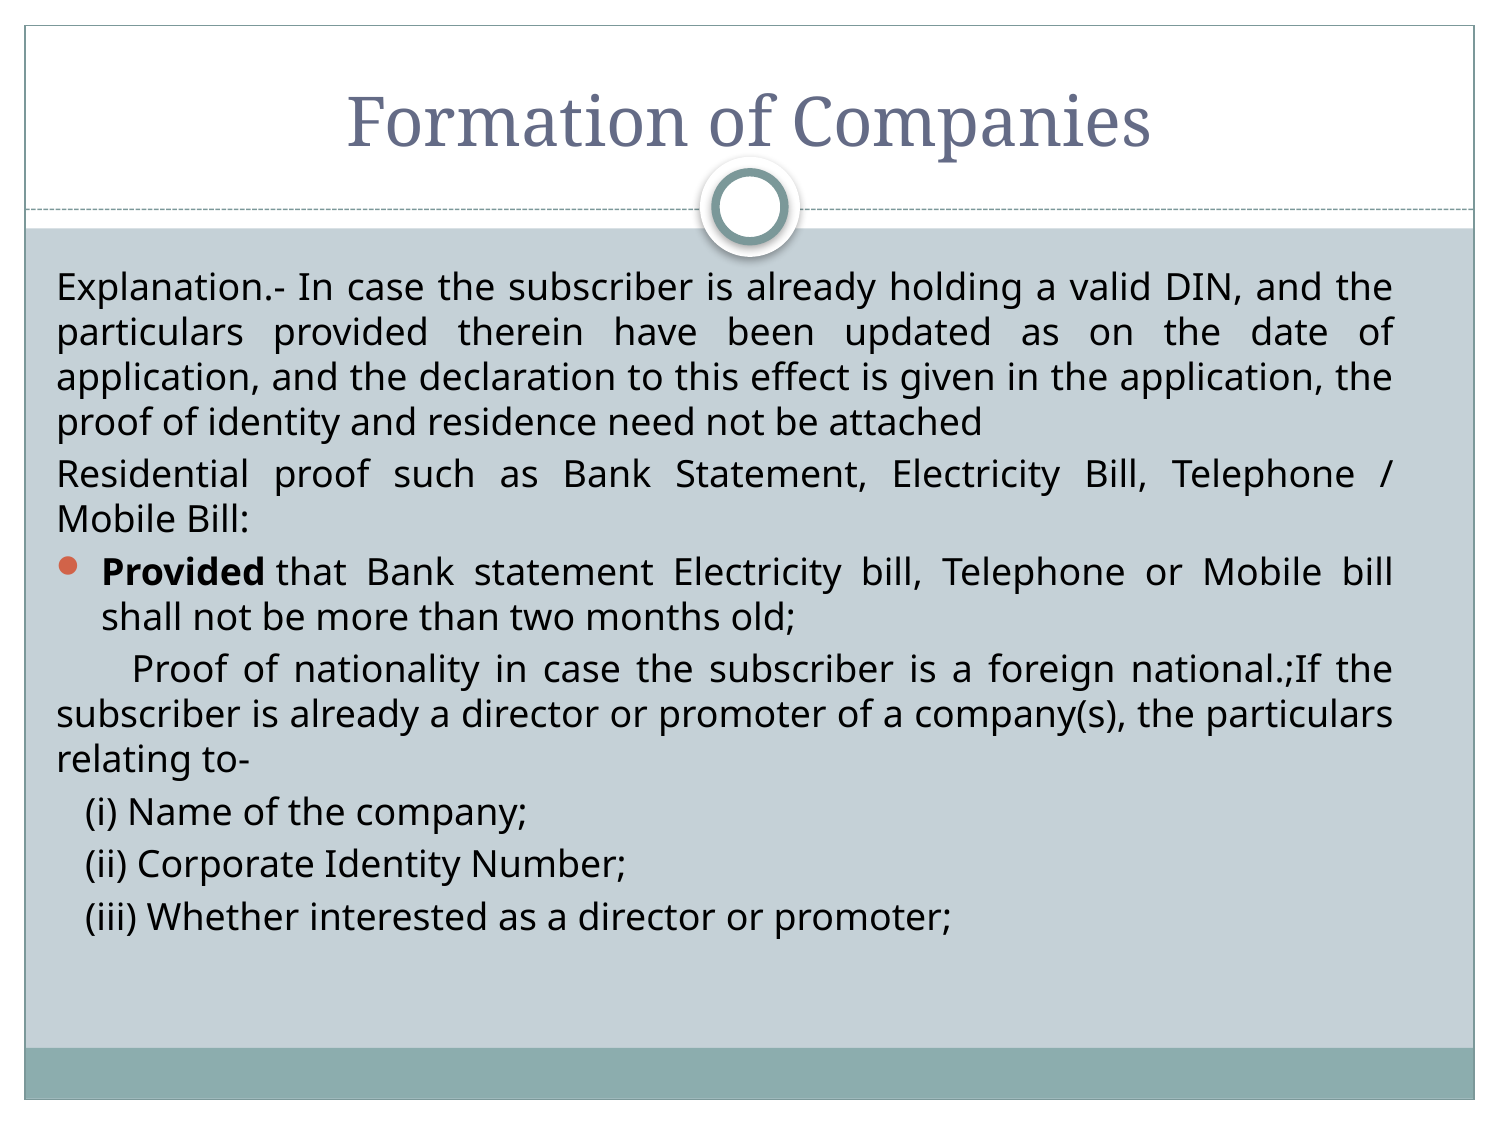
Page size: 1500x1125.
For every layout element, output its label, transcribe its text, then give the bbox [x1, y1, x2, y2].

list Explanation.- In case the subscriber is already holding a valid DIN, and the particulars provided therein have been updated as on the date of application, and the declaration to this effect is given in the application, the proof of identity and residence need not be attached Residential proof such as Bank Statement, Electricity Bill, Telephone / Mobile Bill: Provided that Bank statement Electricity bill, Telephone or Mobile bill shall not be more than two months old; Proof of nationality in case the subscriber is a foreign national.;If the subscriber is already a director or promoter of a company(s), the particulars relating to- (i) Name of the company; (ii) Corporate Identity Number; (iii) Whether interested as a director or promoter; [41, 255, 1410, 977]
text_box Formation of Companies [50, 42, 1450, 168]
